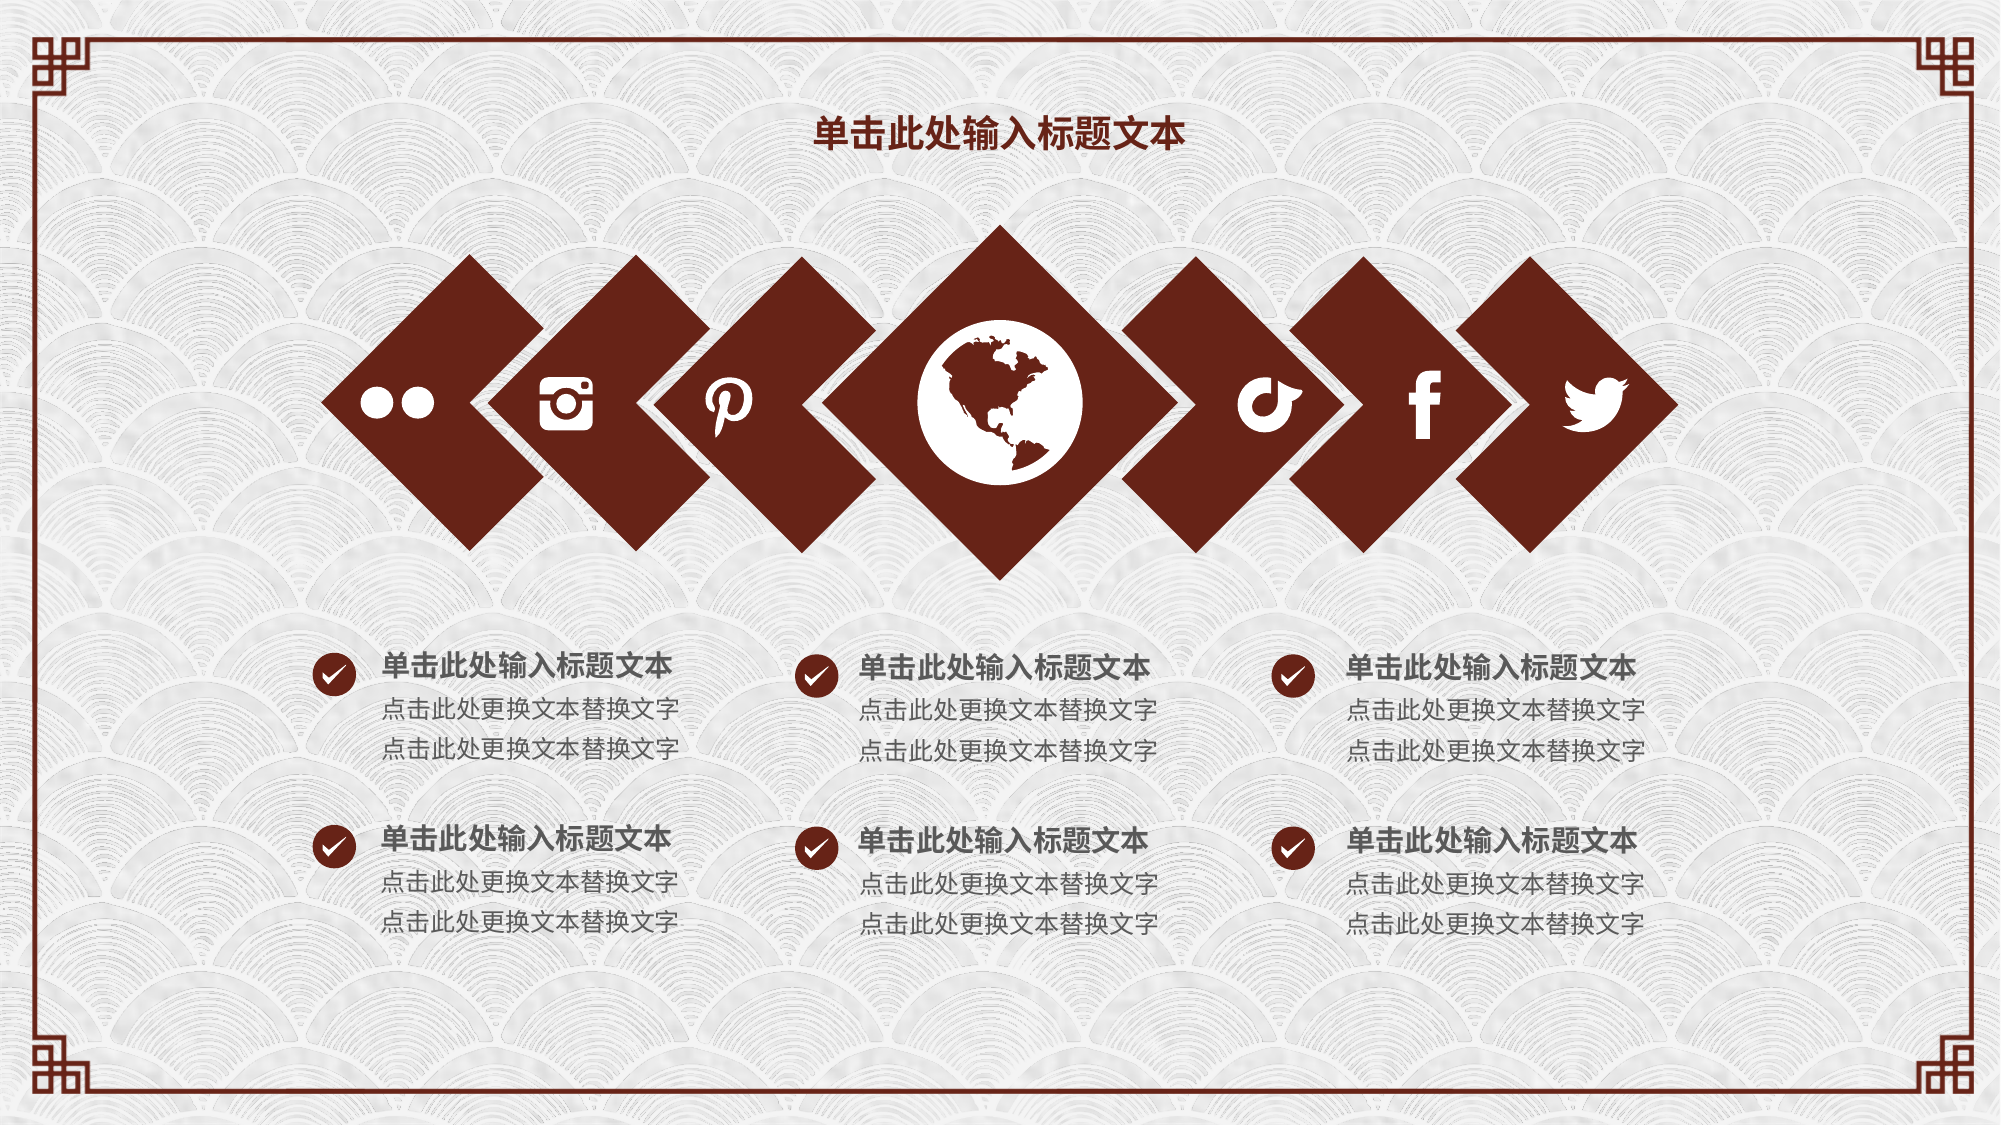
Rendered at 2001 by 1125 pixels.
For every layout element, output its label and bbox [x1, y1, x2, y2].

picture [0, 0, 2001, 1125]
text_box [1305, 299, 1424, 510]
text_box [696, 299, 907, 510]
text_box [360, 297, 575, 508]
text_box [1271, 654, 1315, 698]
text_box [874, 276, 1126, 529]
text_box [794, 654, 839, 698]
text_box [312, 824, 356, 869]
text_box [1271, 826, 1315, 870]
text_box [312, 652, 356, 697]
text_box [1090, 299, 1305, 510]
text_box [530, 298, 741, 508]
text_box [794, 826, 839, 870]
text_box [1424, 299, 1635, 510]
